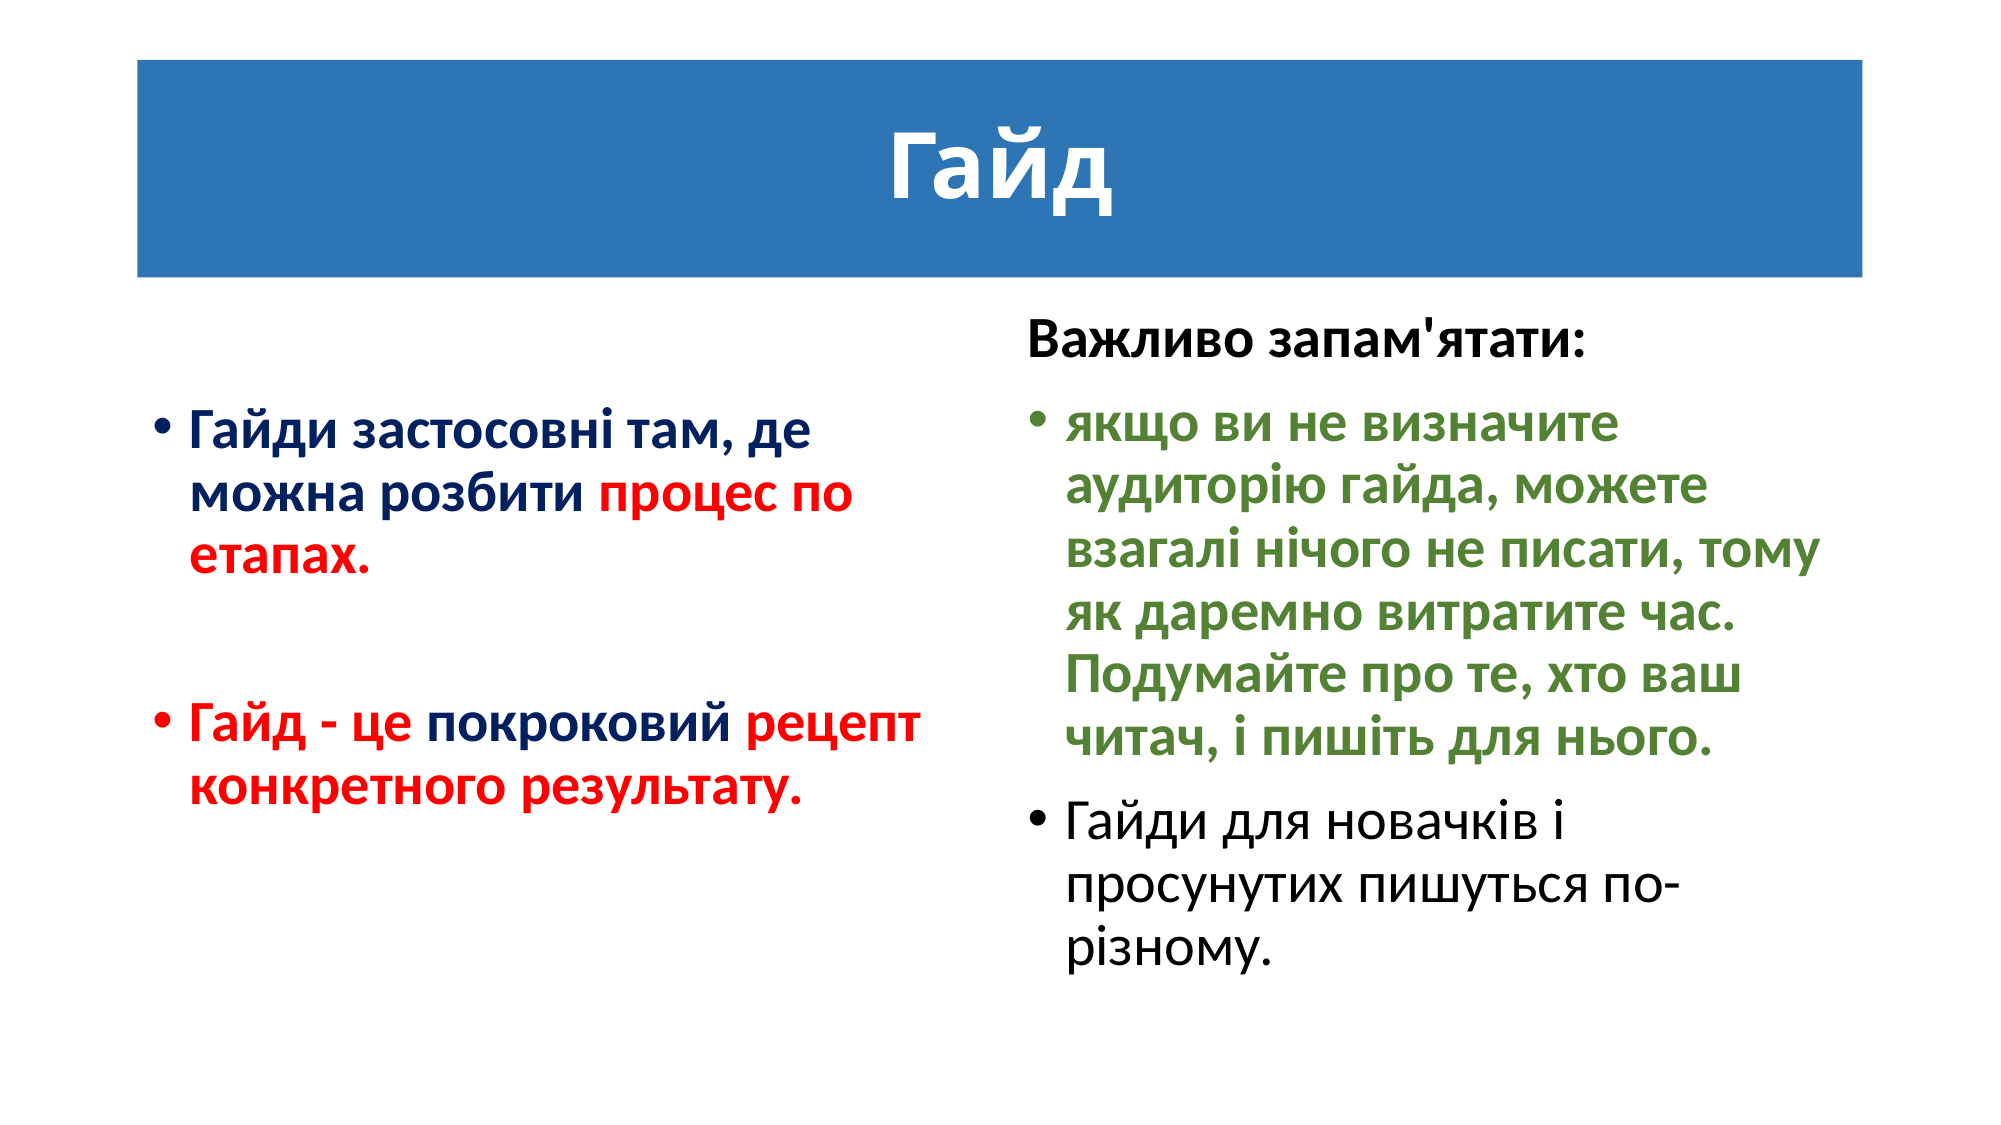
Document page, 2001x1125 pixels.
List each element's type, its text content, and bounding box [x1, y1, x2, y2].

title Гайд [137, 59, 1863, 278]
list Гайди застосовні там, де можна розбити процес по етапах. Гайд - це покроковий рецепт конкретного результату. [137, 299, 988, 1014]
list Важливо запам'ятати: якщо ви не визначите аудиторію гайда, можете взагалі нічого не писати, тому як даремно витратите час. Подумайте про те, хто ваш читач, і пишіть для нього. Гайди для новачків і просунутих пишуться по-різному. [1012, 299, 1863, 1014]
